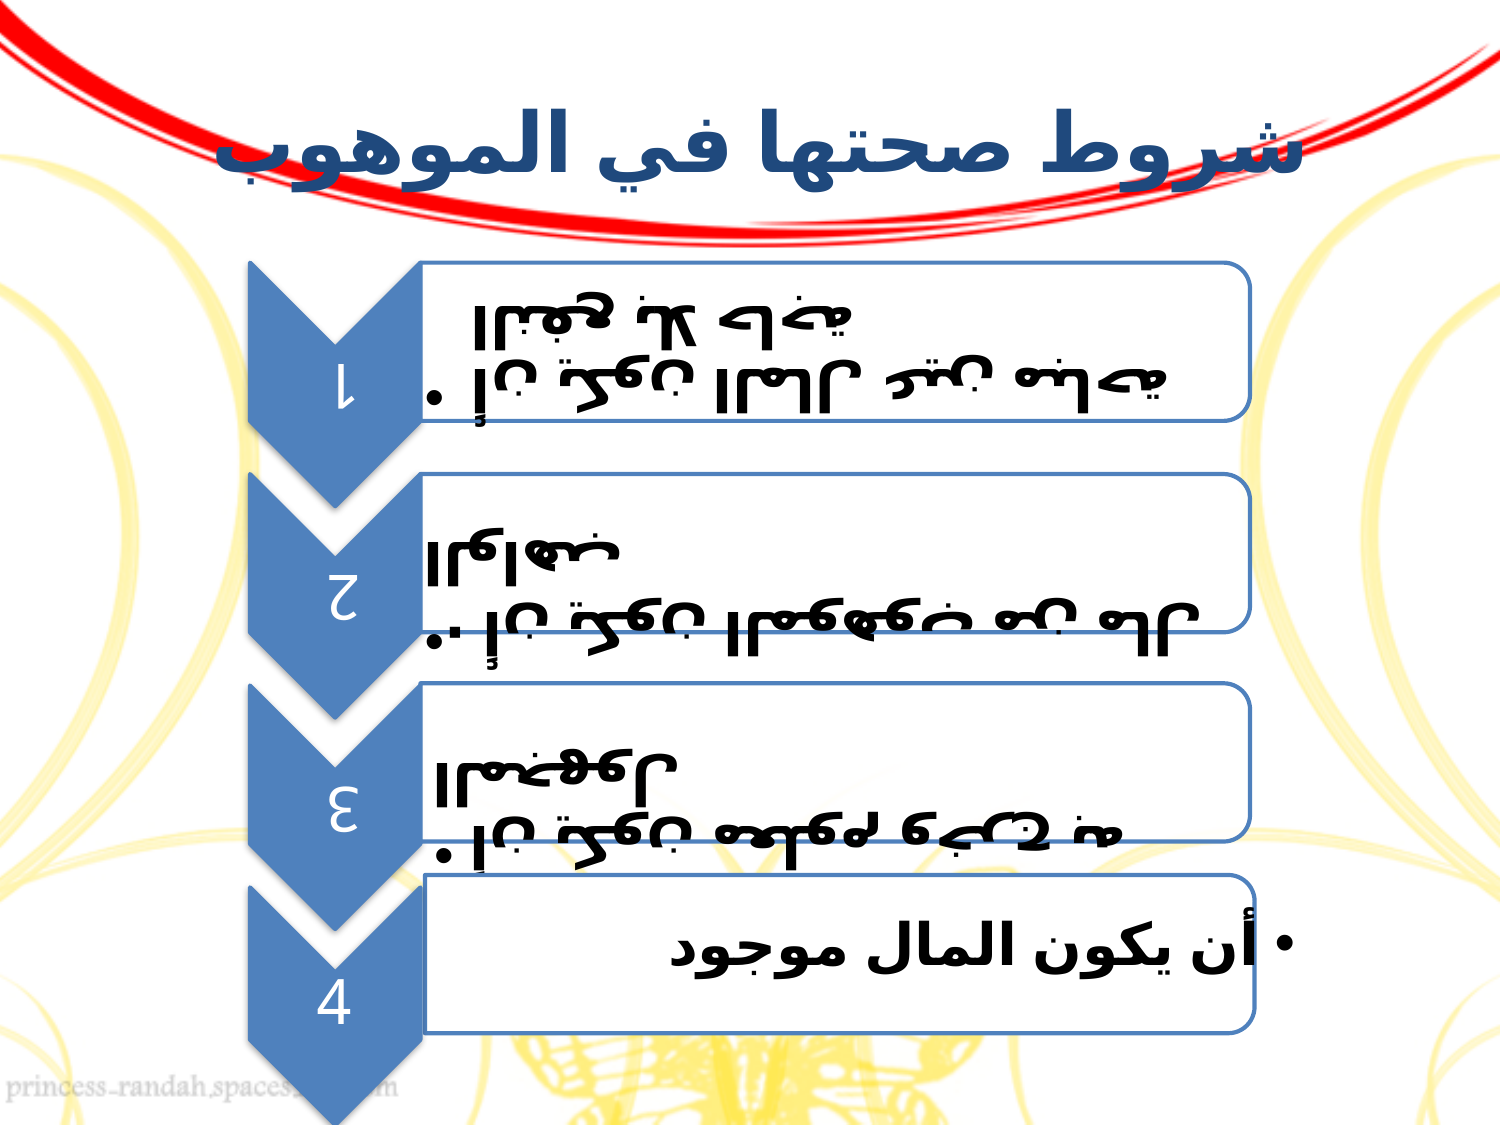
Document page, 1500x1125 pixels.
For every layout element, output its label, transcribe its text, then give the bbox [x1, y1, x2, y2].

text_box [424, 874, 1255, 1034]
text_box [249, 262, 1251, 886]
text_box أن يكون المال موجود [1258, 900, 1310, 1030]
title شروط صحتها في الموهوب [75, 45, 1425, 233]
picture [0, 0, 1500, 1125]
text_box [249, 887, 421, 1125]
